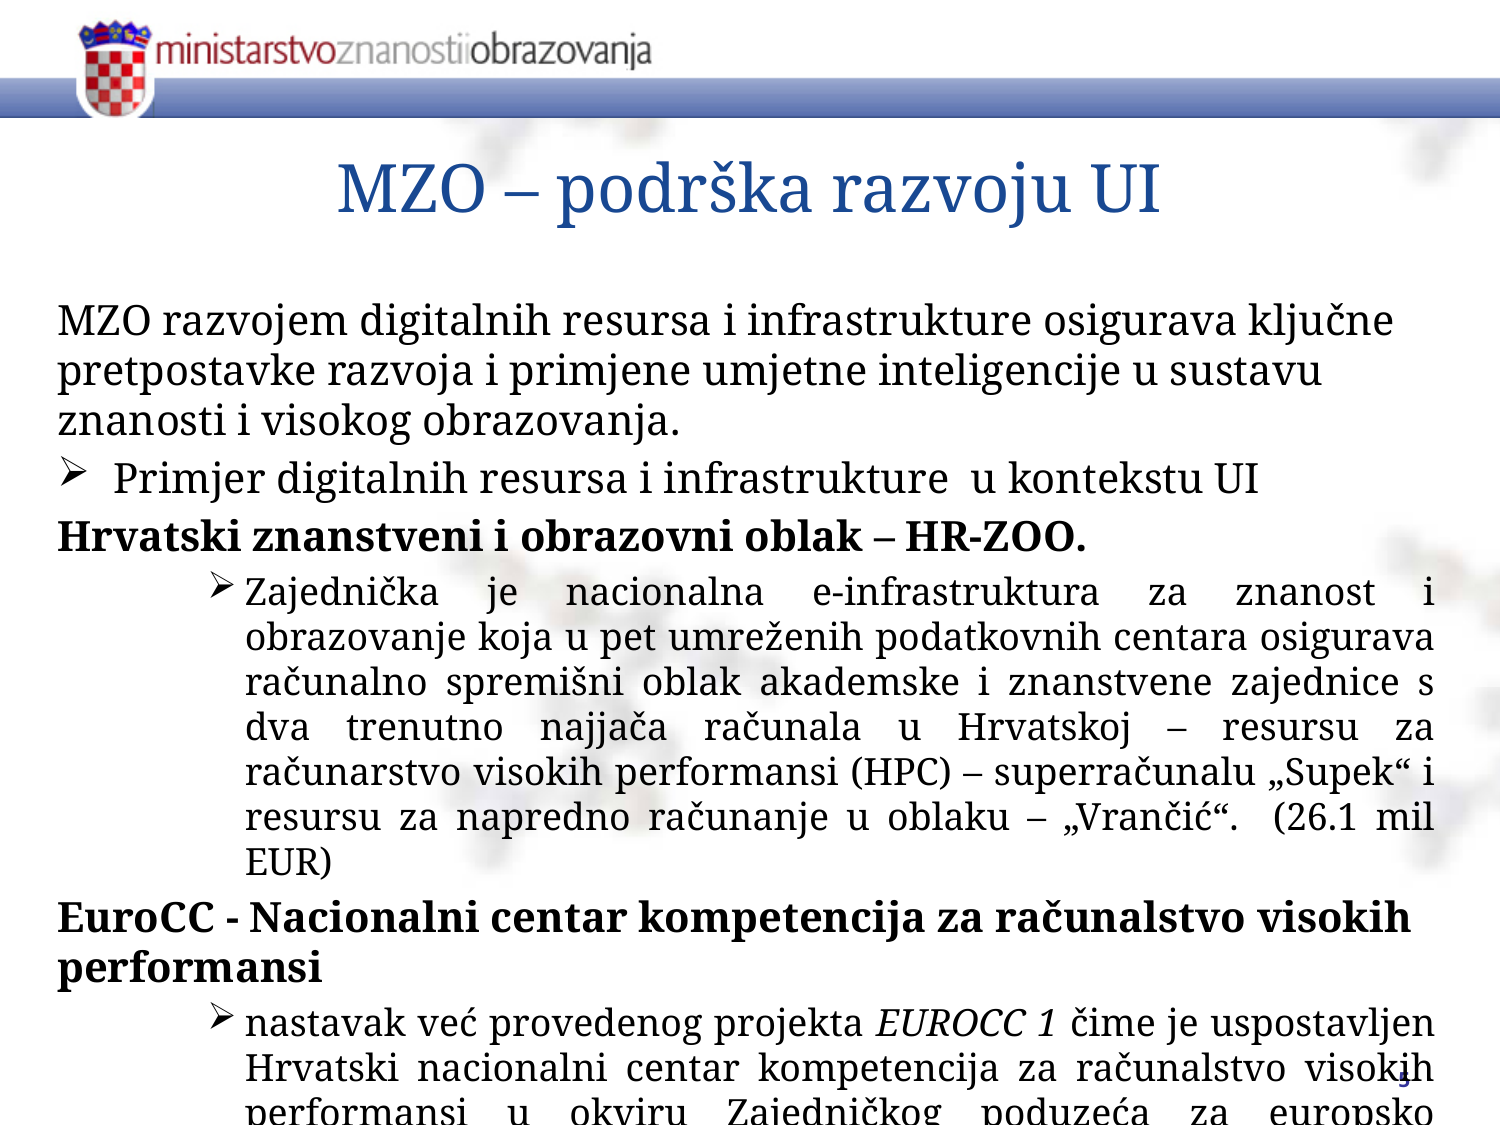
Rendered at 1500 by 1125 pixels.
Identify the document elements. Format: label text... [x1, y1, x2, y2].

picture [0, 0, 1500, 1125]
slide_number 5 [1320, 1059, 1425, 1103]
title MZO – podrška razvoju UI [75, 138, 1425, 254]
list MZO razvojem digitalnih resursa i infrastrukture osigurava ključne pretpostavke razvoja i primjene umjetne inteligencije u sustavu znanosti i visokog obrazovanja. Primjer digitalnih resursa i infrastrukture u kontekstu UI Hrvatski znanstveni i obrazovni oblak – HR-ZOO. Zajednička je nacionalna e-infrastruktura za znanost i obrazovanje koja u pet umreženih podatkovnih centara osigurava računalno spremišni oblak akademske i znanstvene zajednice s dva trenutno najjača računala u Hrvatskoj – resursu za računarstvo visokih performansi (HPC) – superračunalu „Supek“ i resursu za napredno računanje u oblaku – „Vrančić“. (26.1 mil EUR) EuroCC - Nacionalni centar kompetencija za računalstvo visokih performansi nastavak već provedenog projekta EUROCC 1 čime je uspostavljen Hrvatski nacionalni centar kompetencija za računalstvo visokih performansi u okviru Zajedničkog poduzeća za europsko računalstvo visokih performansi (EuroHPC JU). Korisnici čedobiti pristup europskim HPC kompetencijama i mogućnostima u različitim industrijskim sektorima i granama. [42, 286, 1451, 1060]
